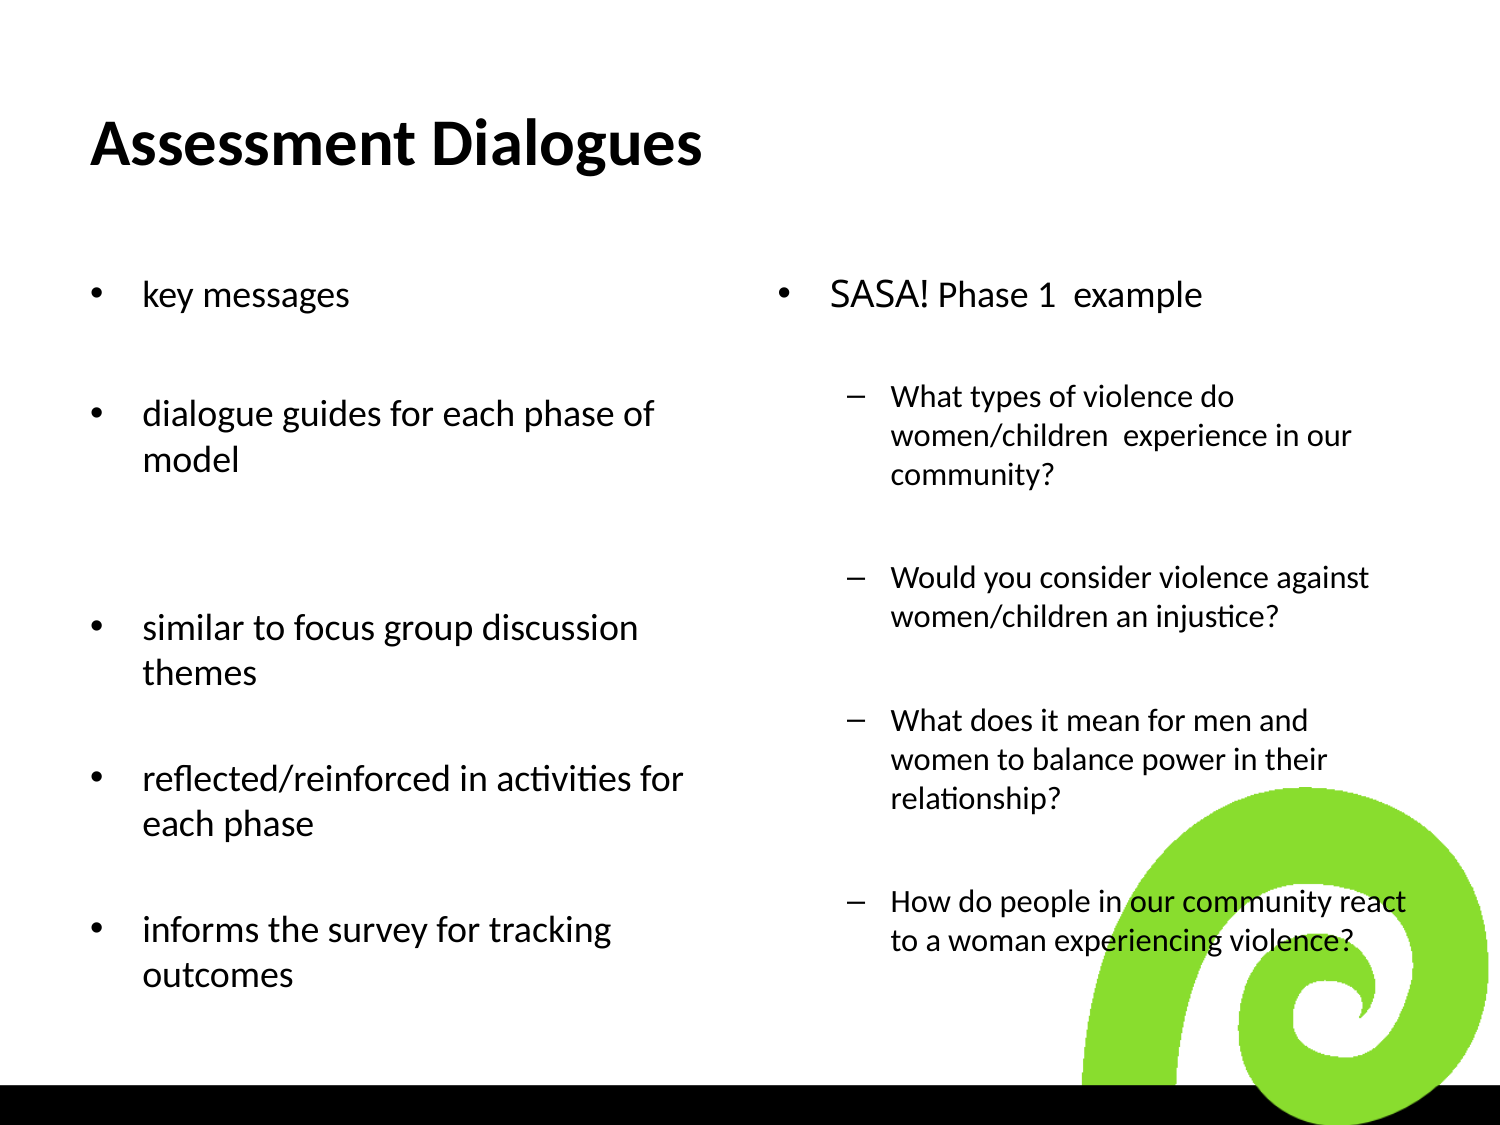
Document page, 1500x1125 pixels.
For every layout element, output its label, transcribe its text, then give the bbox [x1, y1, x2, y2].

list key messages dialogue guides for each phase of model similar to focus group discussion themes reflected/reinforced in activities for each phase informs the survey for tracking outcomes [75, 262, 738, 1005]
picture [0, 787, 1500, 1125]
title Assessment Dialogues [75, 45, 1425, 233]
list SASA! Phase 1 example What types of violence do women/children experience in our community? Would you consider violence against women/children an injustice? What does it mean for men and women to balance power in their relationship? How do people in our community react to a woman experiencing violence? [762, 262, 1425, 1005]
